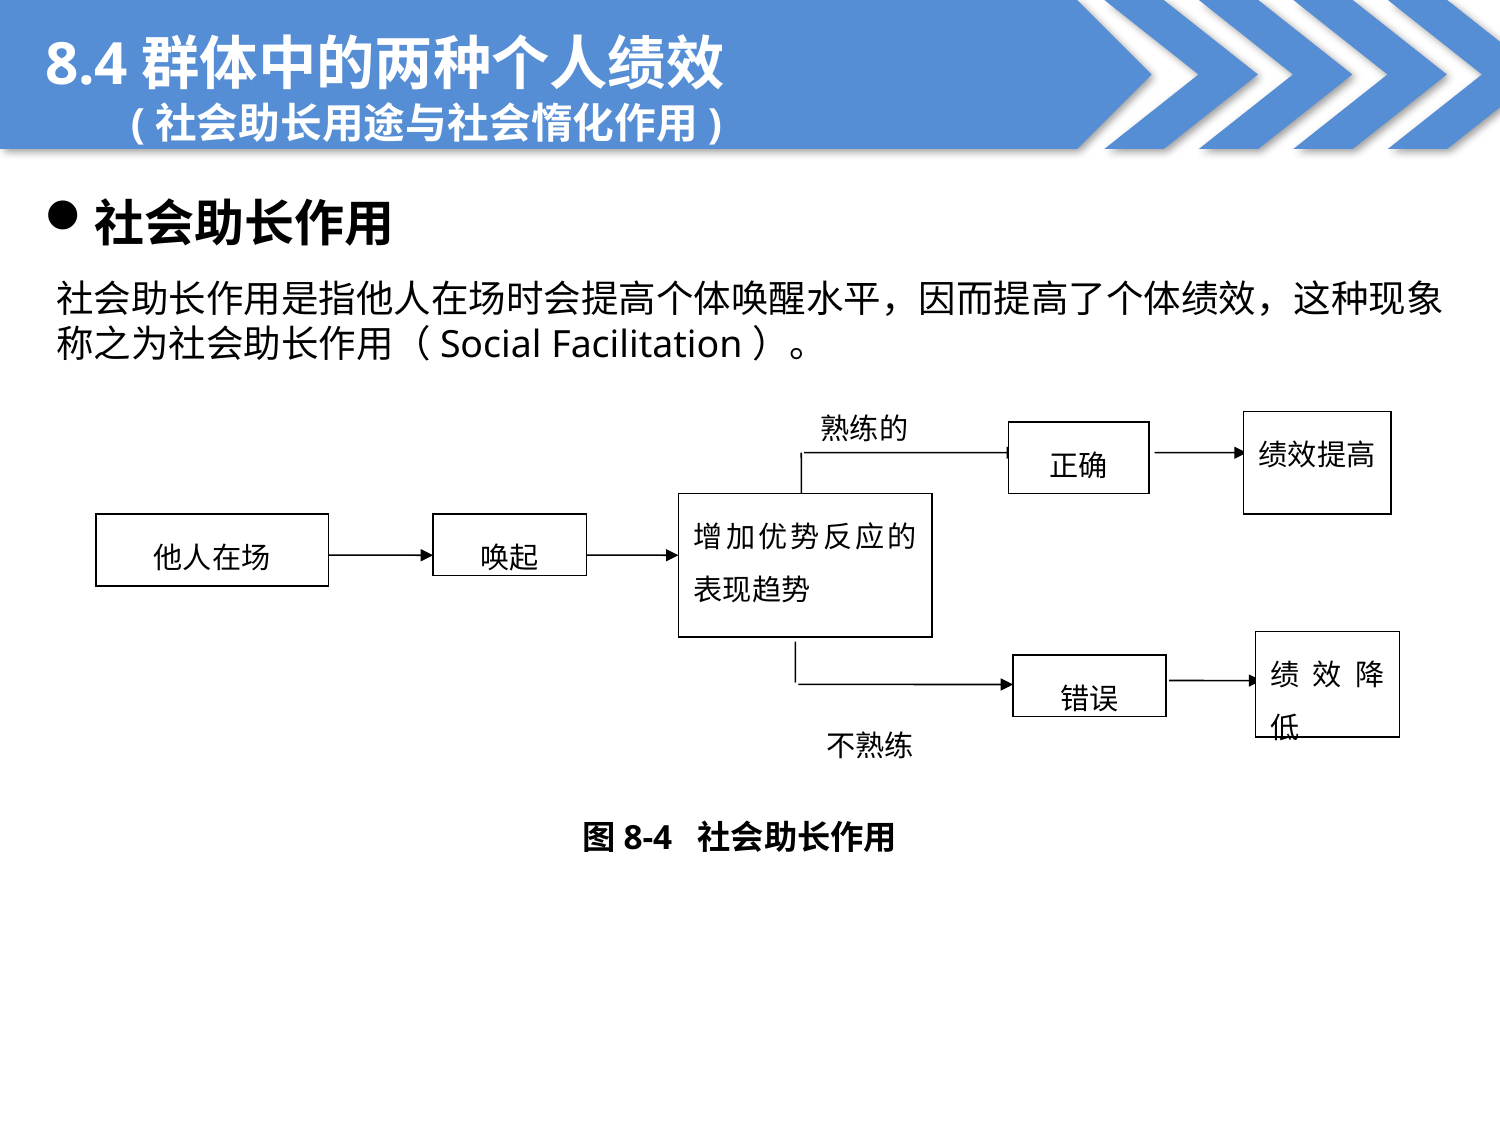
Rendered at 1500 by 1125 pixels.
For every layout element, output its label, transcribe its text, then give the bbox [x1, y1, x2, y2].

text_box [95, 385, 1400, 764]
text_box 图8-4 社会助长作用 [567, 808, 912, 864]
text_box 8.4群体中的两种个人绩效 (社会助长用途与社会惰化作用) [30, 76, 740, 154]
text_box 8.4群体中的两种个人绩效 (社会助长用途与社会惰化作用) [30, 19, 740, 74]
text_box 社会助长作用 [29, 184, 514, 260]
text_box 社会助长作用是指他人在场时会提高个体唤醒水平，因而提高了个体绩效，这种现象称之为社会助长作用（Social Facilitation）。 [41, 267, 1459, 372]
